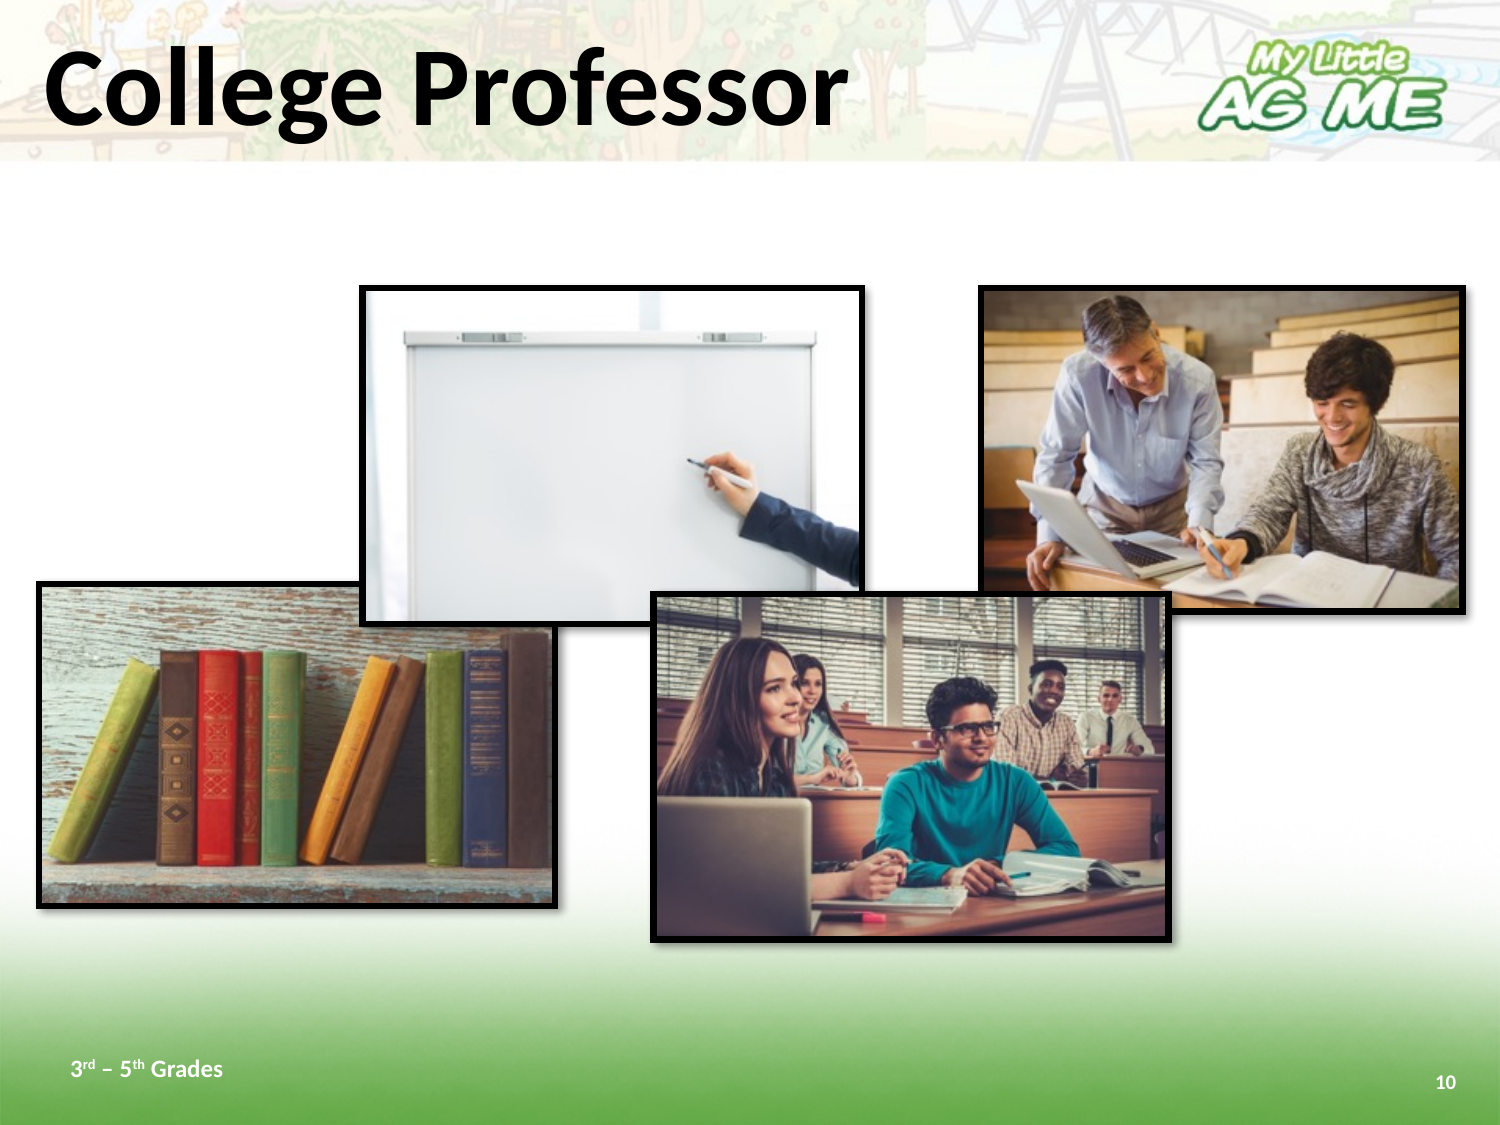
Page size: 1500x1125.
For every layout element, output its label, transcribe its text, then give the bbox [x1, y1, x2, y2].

title College Professor [29, 7, 1324, 172]
picture [0, 0, 1500, 1125]
